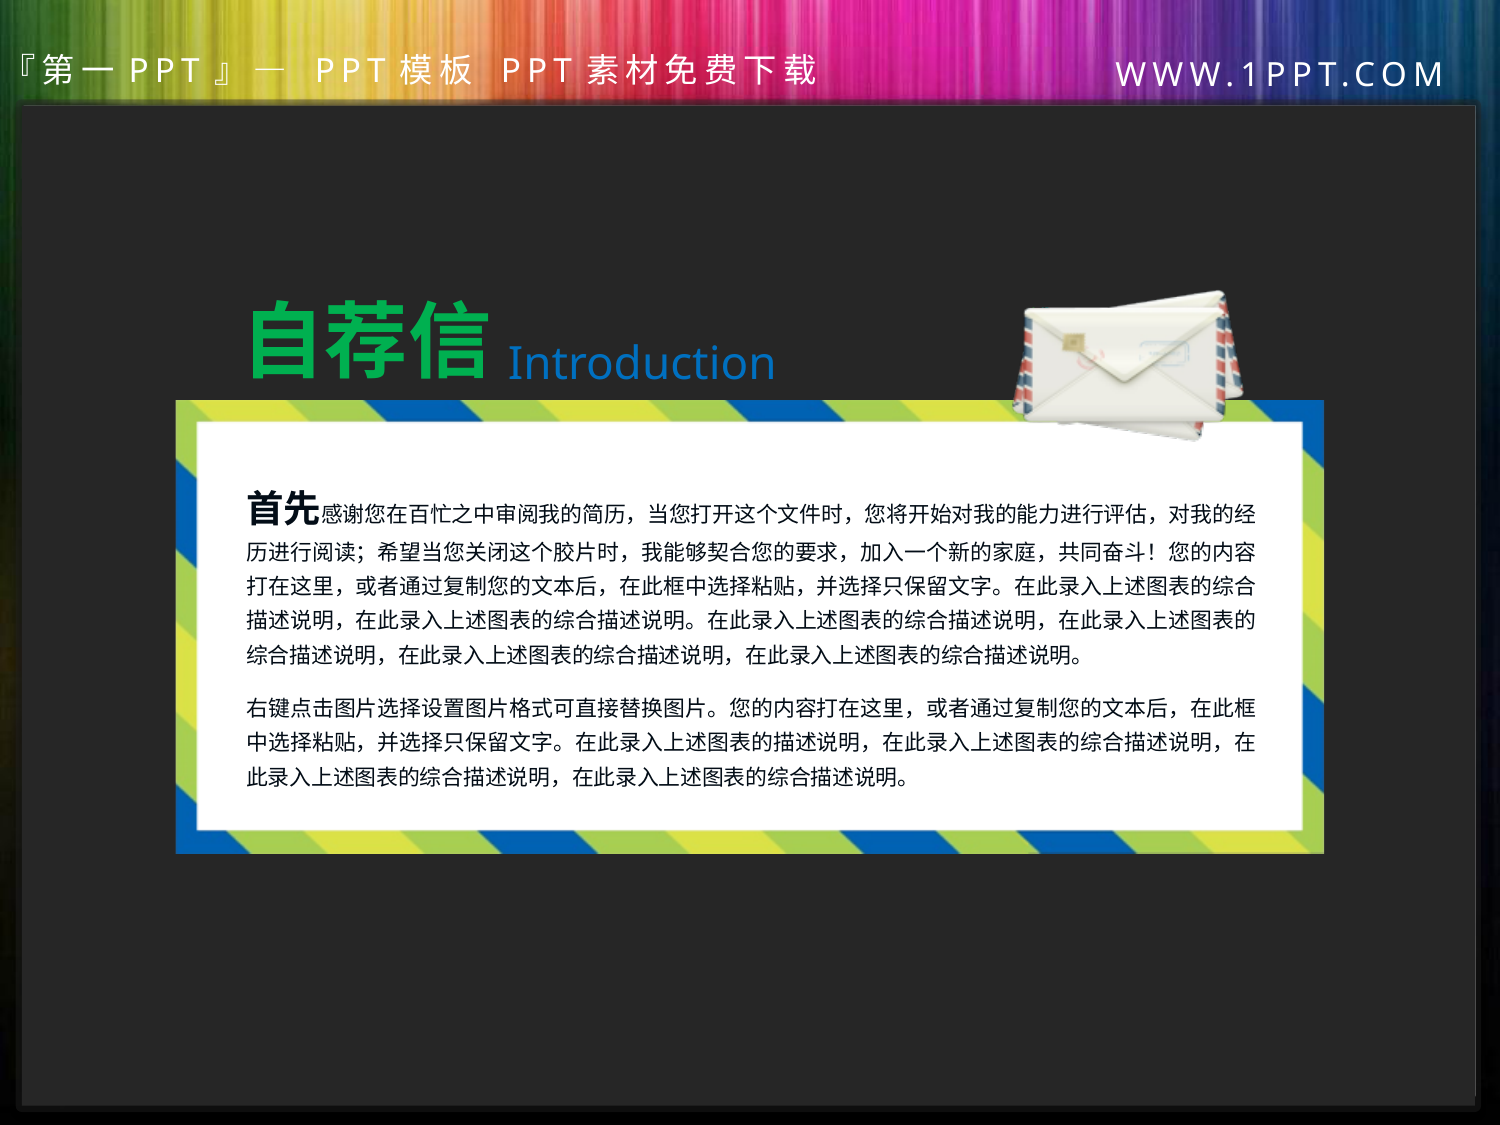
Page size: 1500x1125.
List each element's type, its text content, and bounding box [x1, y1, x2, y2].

text_box 首先感谢您在百忙之中审阅我的简历，当您打开这个文件时，您将开始对我的能力进行评估，对我的经历进行阅读；希望当您关闭这个胶片时，我能够契合您的要求，加入一个新的家庭，共同奋斗！您的内容打在这里，或者通过复制您的文本后，在此框中选择粘贴，并选择只保留文字。在此录入上述图表的综合描述说明，在此录入上述图表的综合描述说明。在此录入上述图表的综合描述说明，在此录入上述图表的综合描述说明，在此录入上述图表的综合描述说明，在此录入上述图表的综合描述说明。 右键点击图片选择设置图片格式可直接替换图片。您的内容打在这里，或者通过复制您的文本后，在此框中选择粘贴，并选择只保留文字。在此录入上述图表的描述说明，在此录入上述图表的综合描述说明，在此录入上述图表的综合描述说明，在此录入上述图表的综合描述说明。 [231, 488, 1273, 851]
text_box Introduction [492, 325, 792, 396]
text_box [175, 400, 1325, 854]
text_box [1000, 267, 1260, 456]
picture [0, 0, 1500, 1125]
text_box 自荐信 [226, 280, 507, 396]
